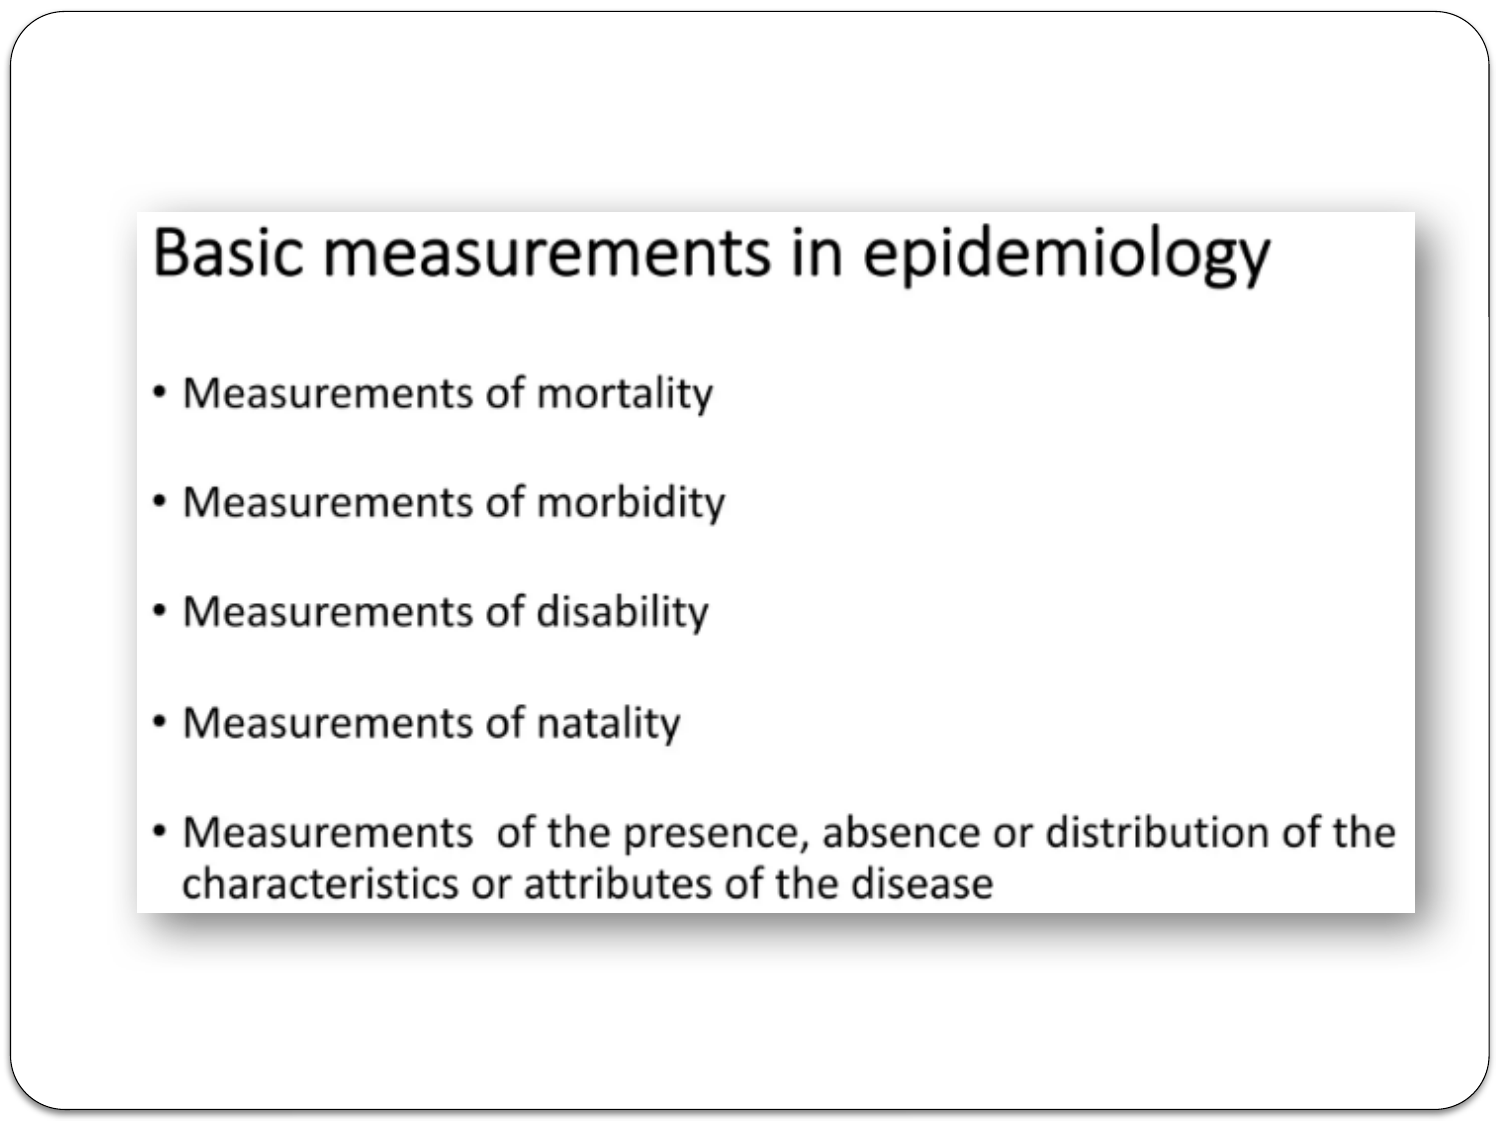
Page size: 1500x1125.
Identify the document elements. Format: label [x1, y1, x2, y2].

picture [137, 212, 1416, 913]
